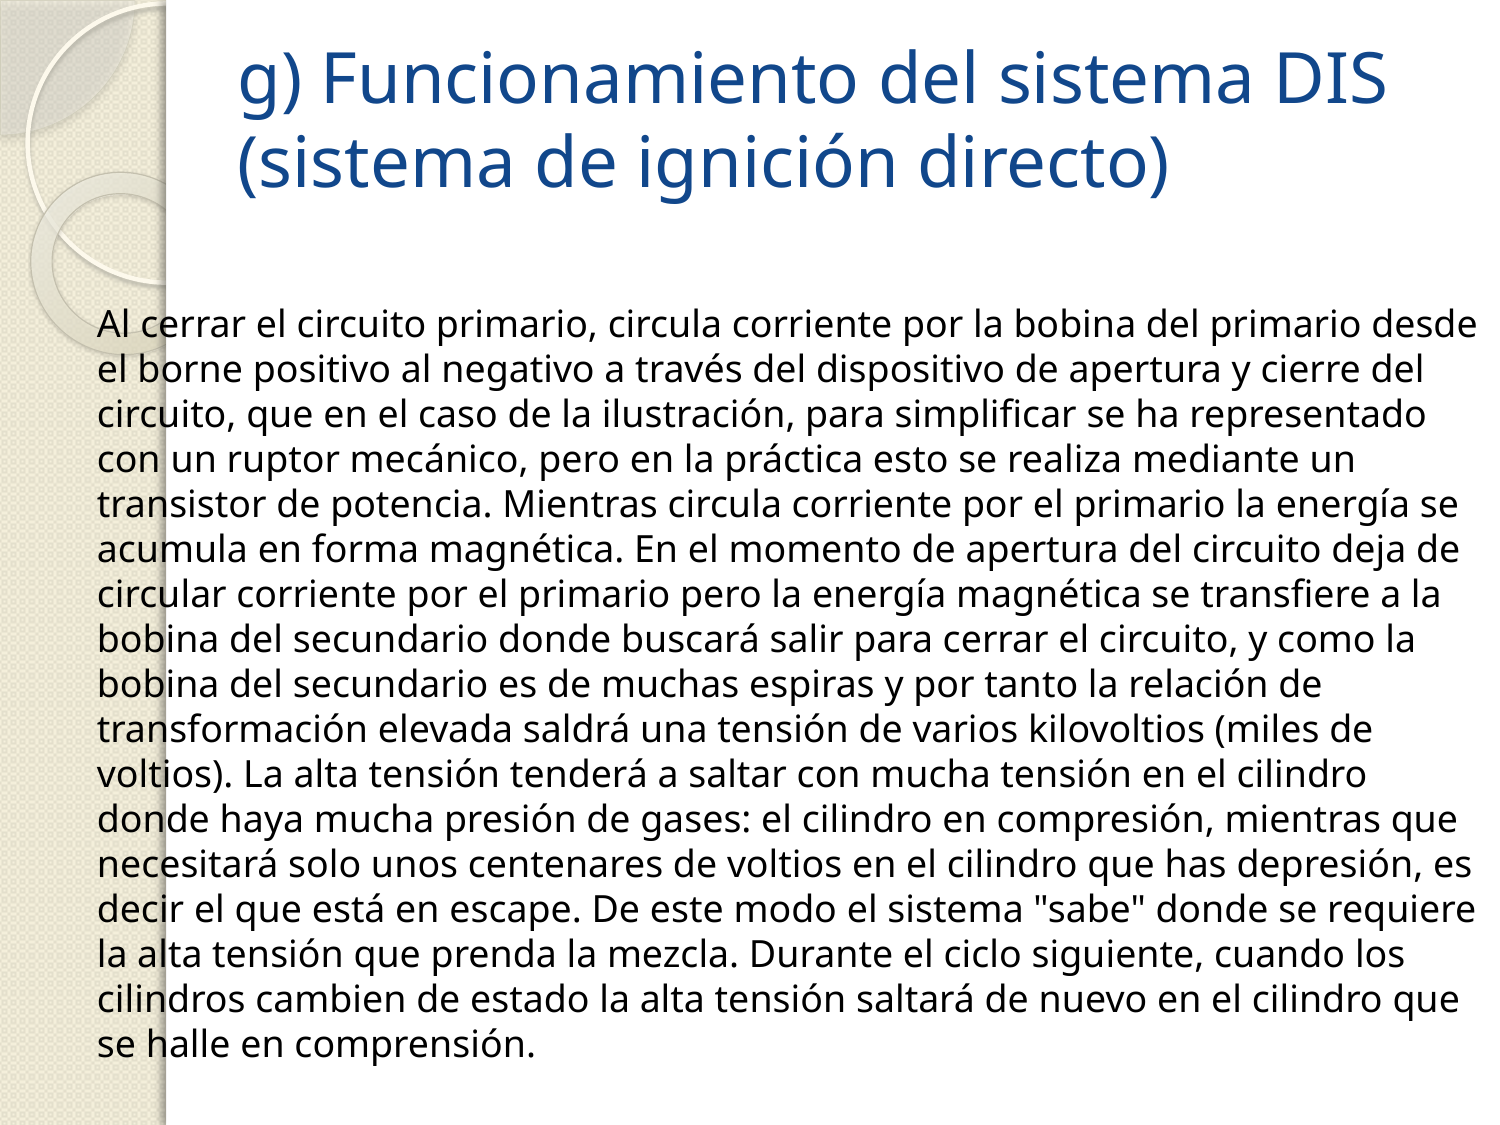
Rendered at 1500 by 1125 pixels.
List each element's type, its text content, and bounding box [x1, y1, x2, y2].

title g) Funcionamiento del sistema DIS (sistema de ignición directo) [222, 23, 1453, 211]
text_box Al cerrar el circuito primario, circula corriente por la bobina del primario desde el borne positivo al negativo a través del dispositivo de apertura y cierre del circuito, que en el caso de la ilustración, para simplificar se ha representado con un ruptor mecánico, pero en la práctica esto se realiza mediante un transistor de potencia. Mientras circula corriente por el primario la energía se acumula en forma magnética. En el momento de apertura del circuito deja de circular corriente por el primario pero la energía magnética se transfiere a la bobina del secundario donde buscará salir para cerrar el circuito, y como la bobina del secundario es de muchas espiras y por tanto la relación de transformación elevada saldrá una tensión de varios kilovoltios (miles de voltios). La alta tensión tenderá a saltar con mucha tensión en el cilindro donde haya mucha presión de gases: el cilindro en compresión, mientras que necesitará solo unos centenares de voltios en el cilindro que has depresión, es decir el que está en escape. De este modo el sistema "sabe" donde se requiere la alta tensión que prenda la mezcla. Durante el ciclo siguiente, cuando los cilindros cambien de estado la alta tensión saltará de nuevo en el cilindro que se halle en comprensión. [82, 292, 1500, 1118]
